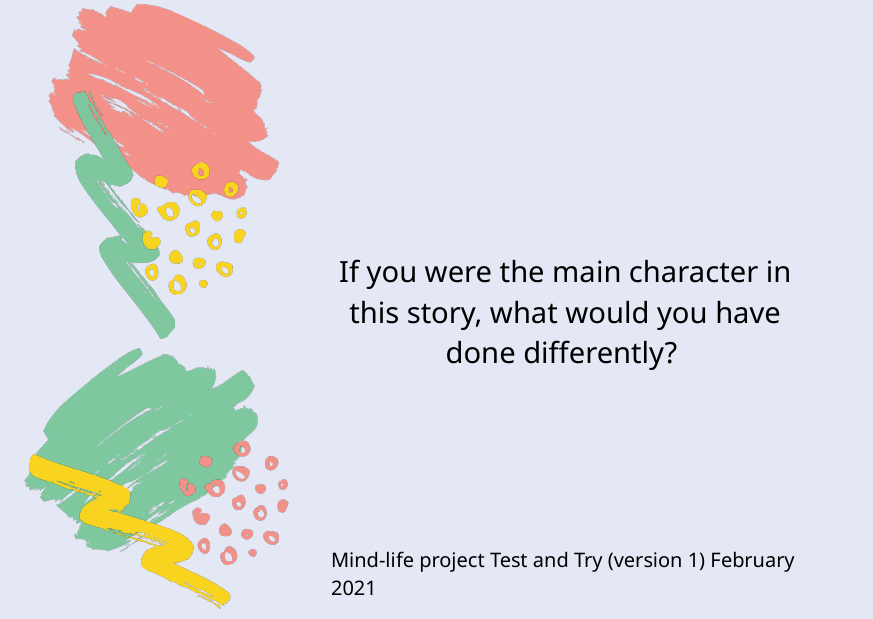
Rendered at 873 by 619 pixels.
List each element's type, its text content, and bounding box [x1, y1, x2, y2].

text_box Mind-life project Test and Try (version 1) February 2021 [331, 543, 812, 600]
text_box If you were the main character in this story, what would you have done differently? [323, 247, 812, 370]
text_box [0, 0, 319, 619]
